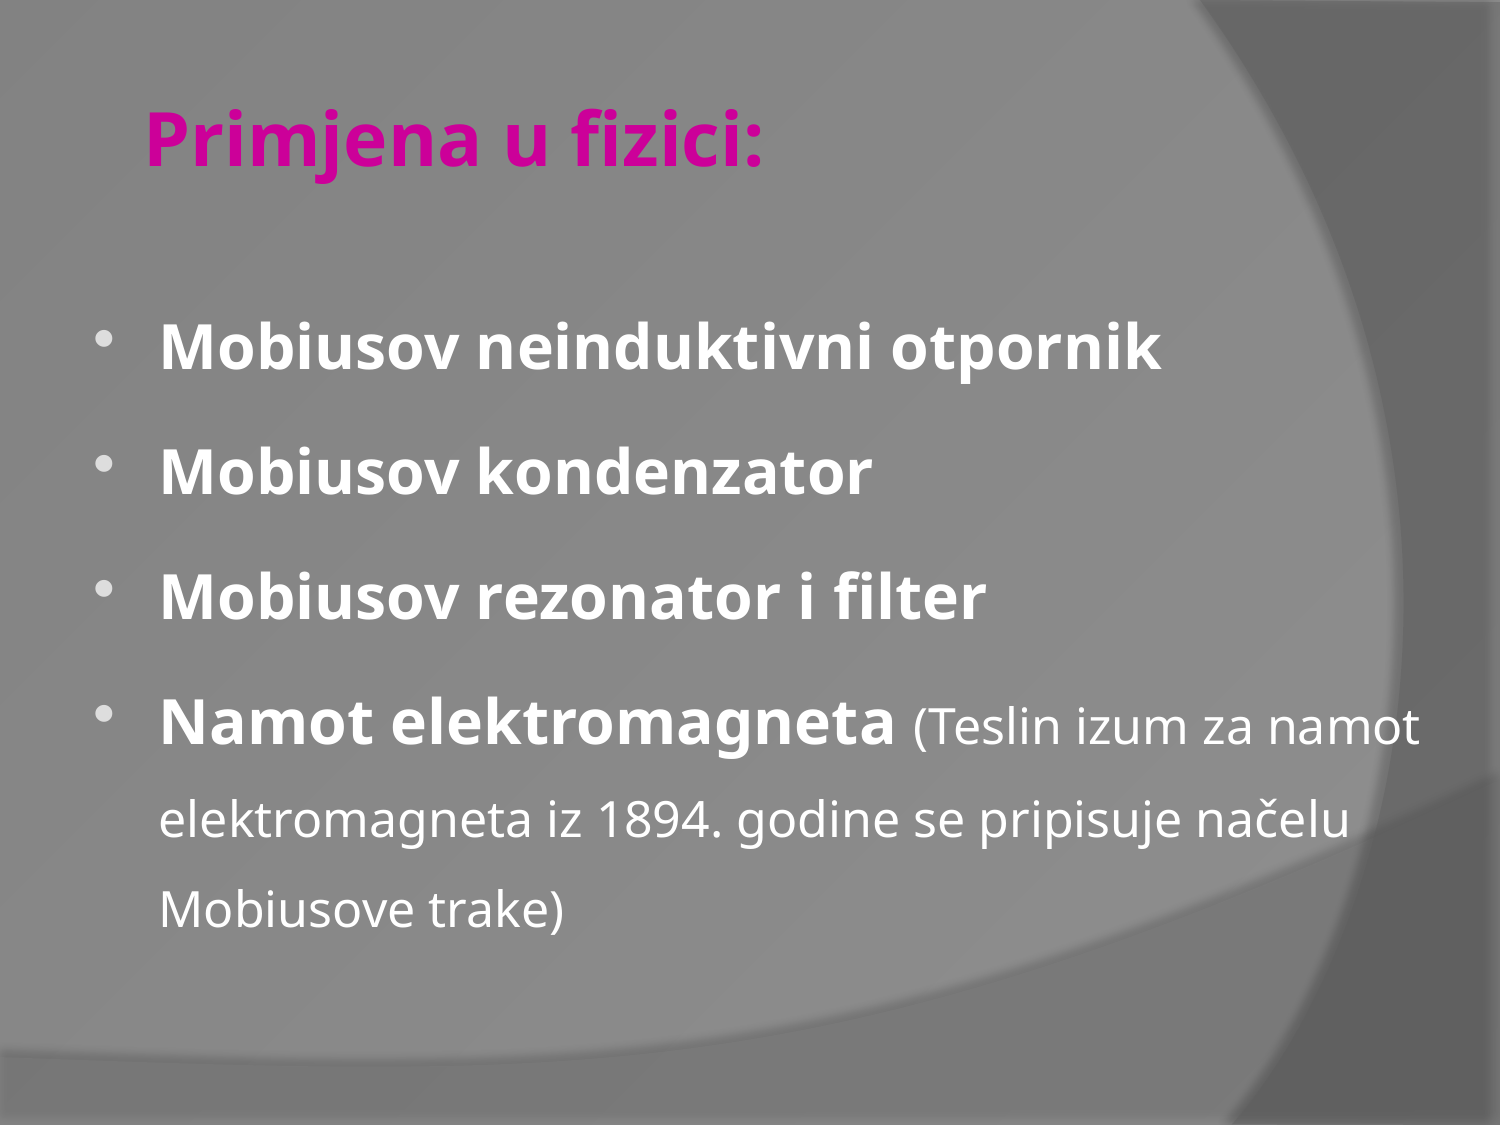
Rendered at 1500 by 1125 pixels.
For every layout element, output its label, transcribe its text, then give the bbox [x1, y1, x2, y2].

list Mobiusov neinduktivni otpornik Mobiusov kondenzator Mobiusov rezonator i filter Namot elektromagneta (Teslin izum za namot elektromagneta iz 1894. godine se pripisuje načelu Mobiusove trake) [75, 262, 1471, 1005]
title Primjena u fizici: [135, 42, 1361, 231]
